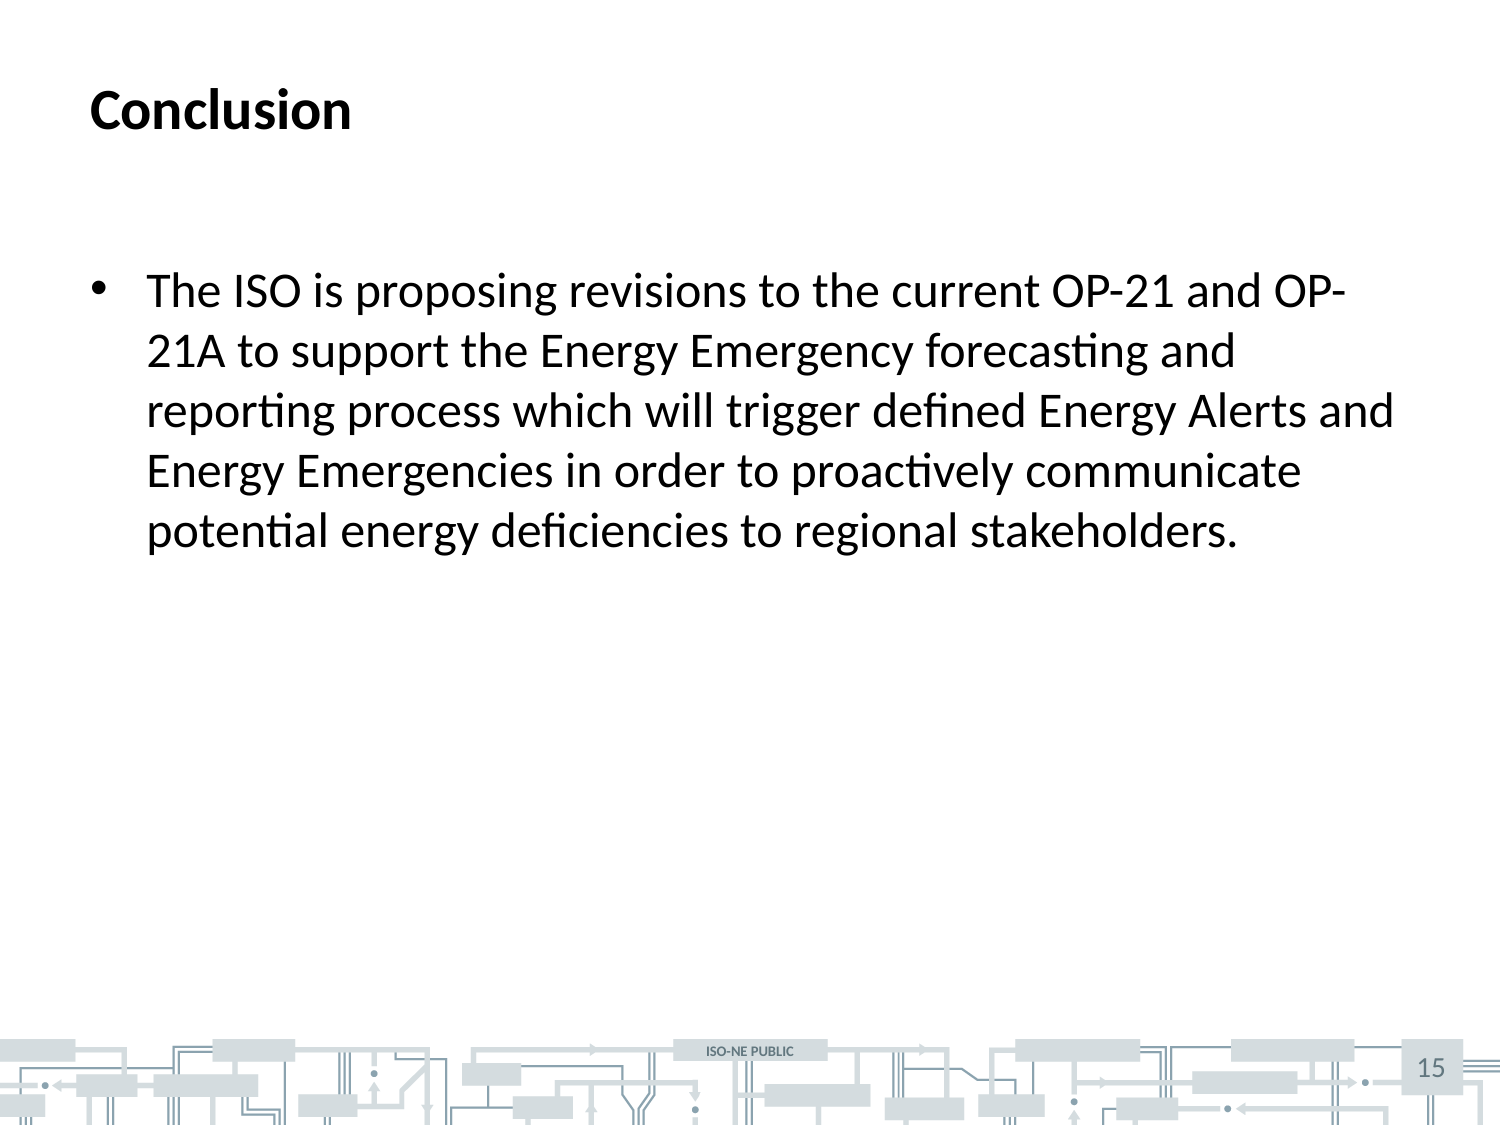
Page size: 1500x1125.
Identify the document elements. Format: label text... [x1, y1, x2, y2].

picture [0, 1031, 1500, 1125]
list The ISO is proposing revisions to the current OP-21 and OP-21A to support the Energy Emergency forecasting and reporting process which will trigger defined Energy Alerts and Energy Emergencies in order to proactively communicate potential energy deficiencies to regional stakeholders. [75, 249, 1425, 1000]
title Conclusion [75, 12, 1425, 200]
slide_number 15 [1400, 1044, 1463, 1088]
